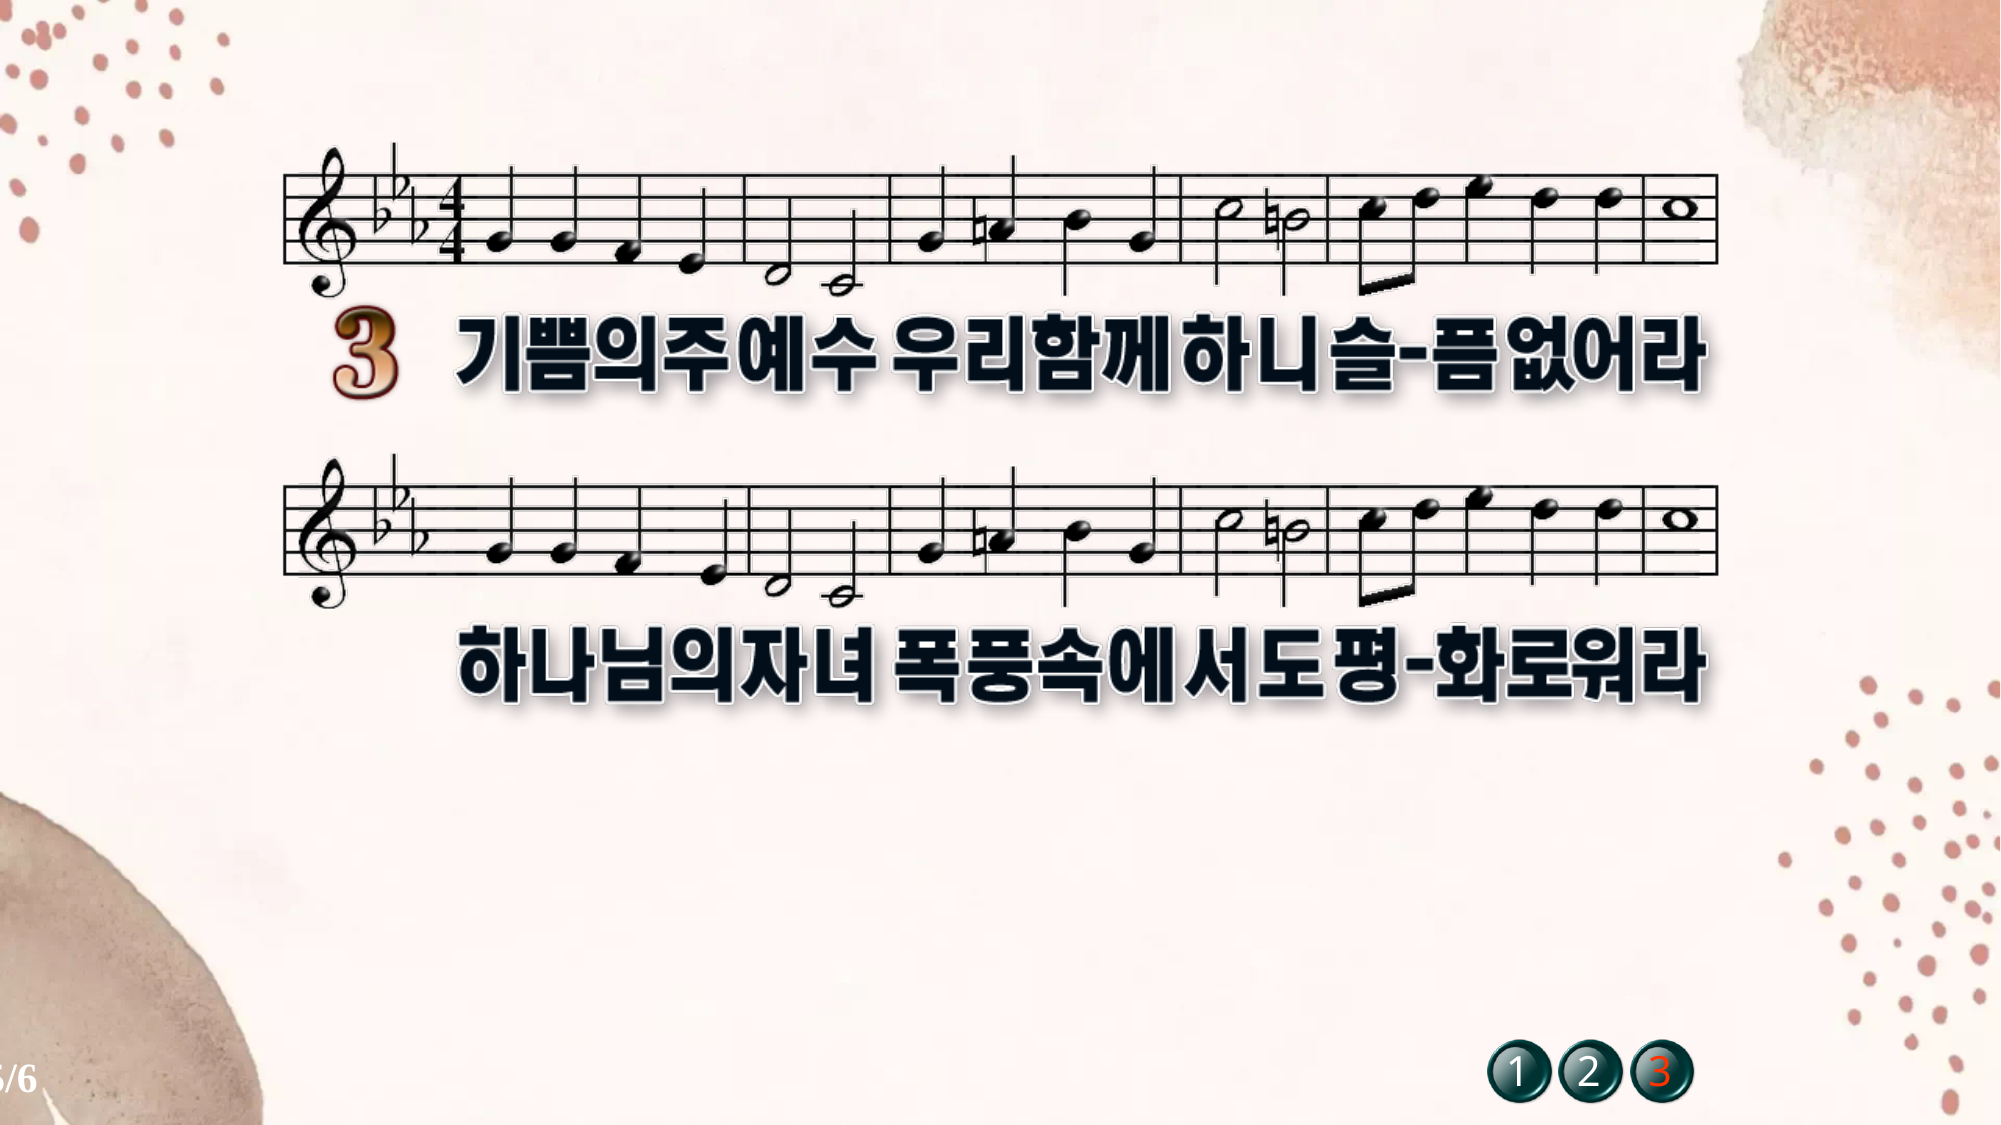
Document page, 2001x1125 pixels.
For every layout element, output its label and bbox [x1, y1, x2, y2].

text_box [1627, 1035, 1697, 1106]
text_box [1484, 1035, 1555, 1106]
picture [0, 0, 2001, 1125]
text_box [1555, 1035, 1626, 1106]
